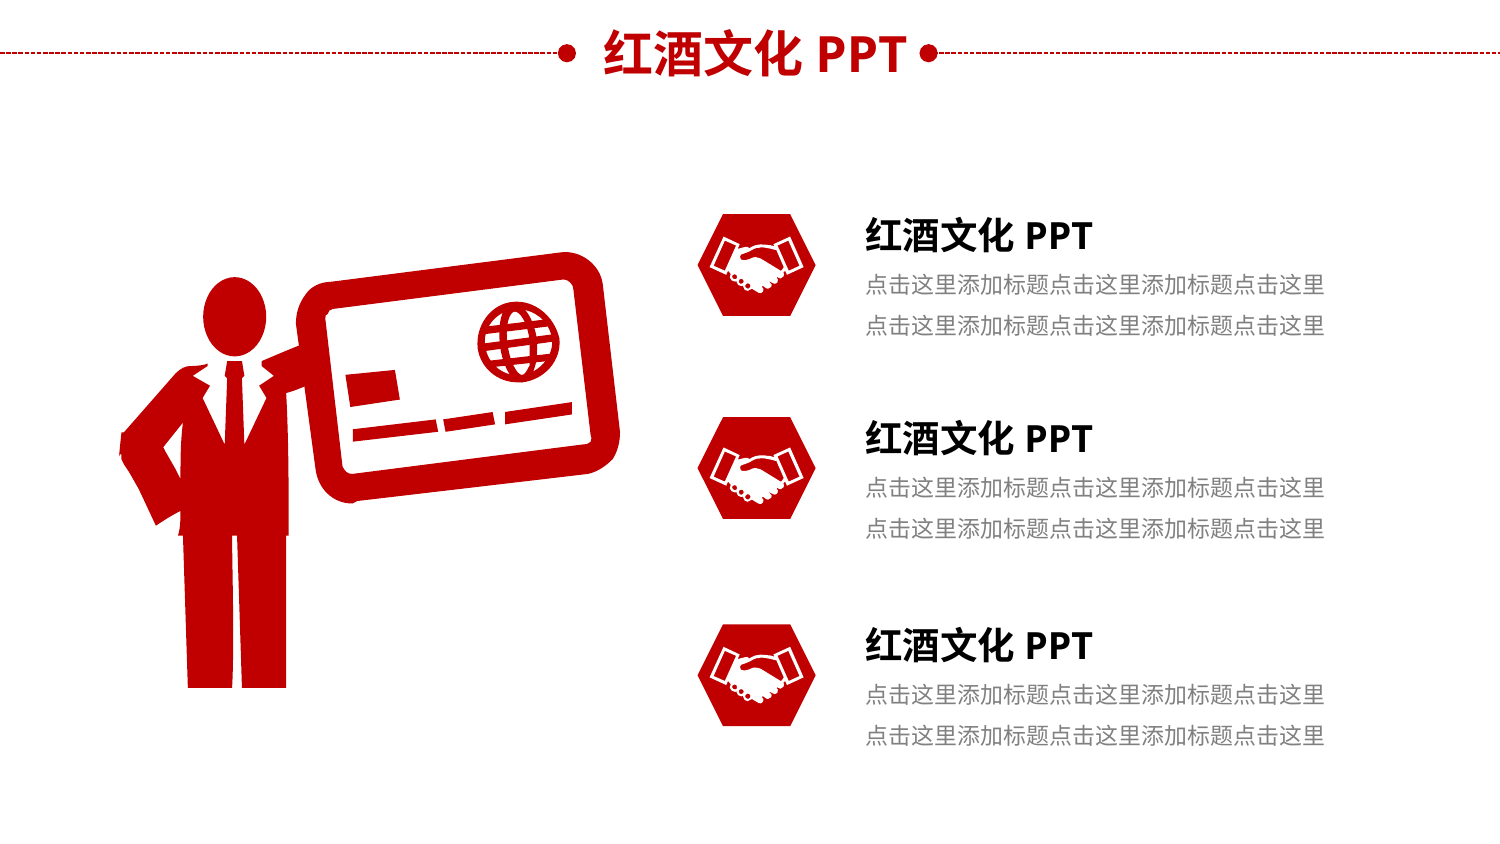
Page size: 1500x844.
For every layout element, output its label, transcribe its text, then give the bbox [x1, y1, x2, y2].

text_box 红酒文化PPT 点击这里添加标题点击这里添加标题点击这里点击这里添加标题点击这里添加标题点击这里 [857, 388, 1353, 546]
text_box 红酒文化PPT [583, 15, 928, 91]
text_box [116, 249, 621, 689]
text_box 红酒文化PPT 点击这里添加标题点击这里添加标题点击这里点击这里添加标题点击这里添加标题点击这里 [857, 595, 1353, 754]
text_box [709, 236, 804, 294]
text_box [709, 646, 804, 704]
text_box [695, 415, 818, 522]
text_box [709, 447, 804, 504]
text_box [695, 622, 818, 729]
text_box [695, 212, 818, 319]
text_box [555, 42, 579, 65]
text_box [917, 42, 940, 65]
text_box 红酒文化PPT 点击这里添加标题点击这里添加标题点击这里点击这里添加标题点击这里添加标题点击这里 [857, 185, 1353, 343]
